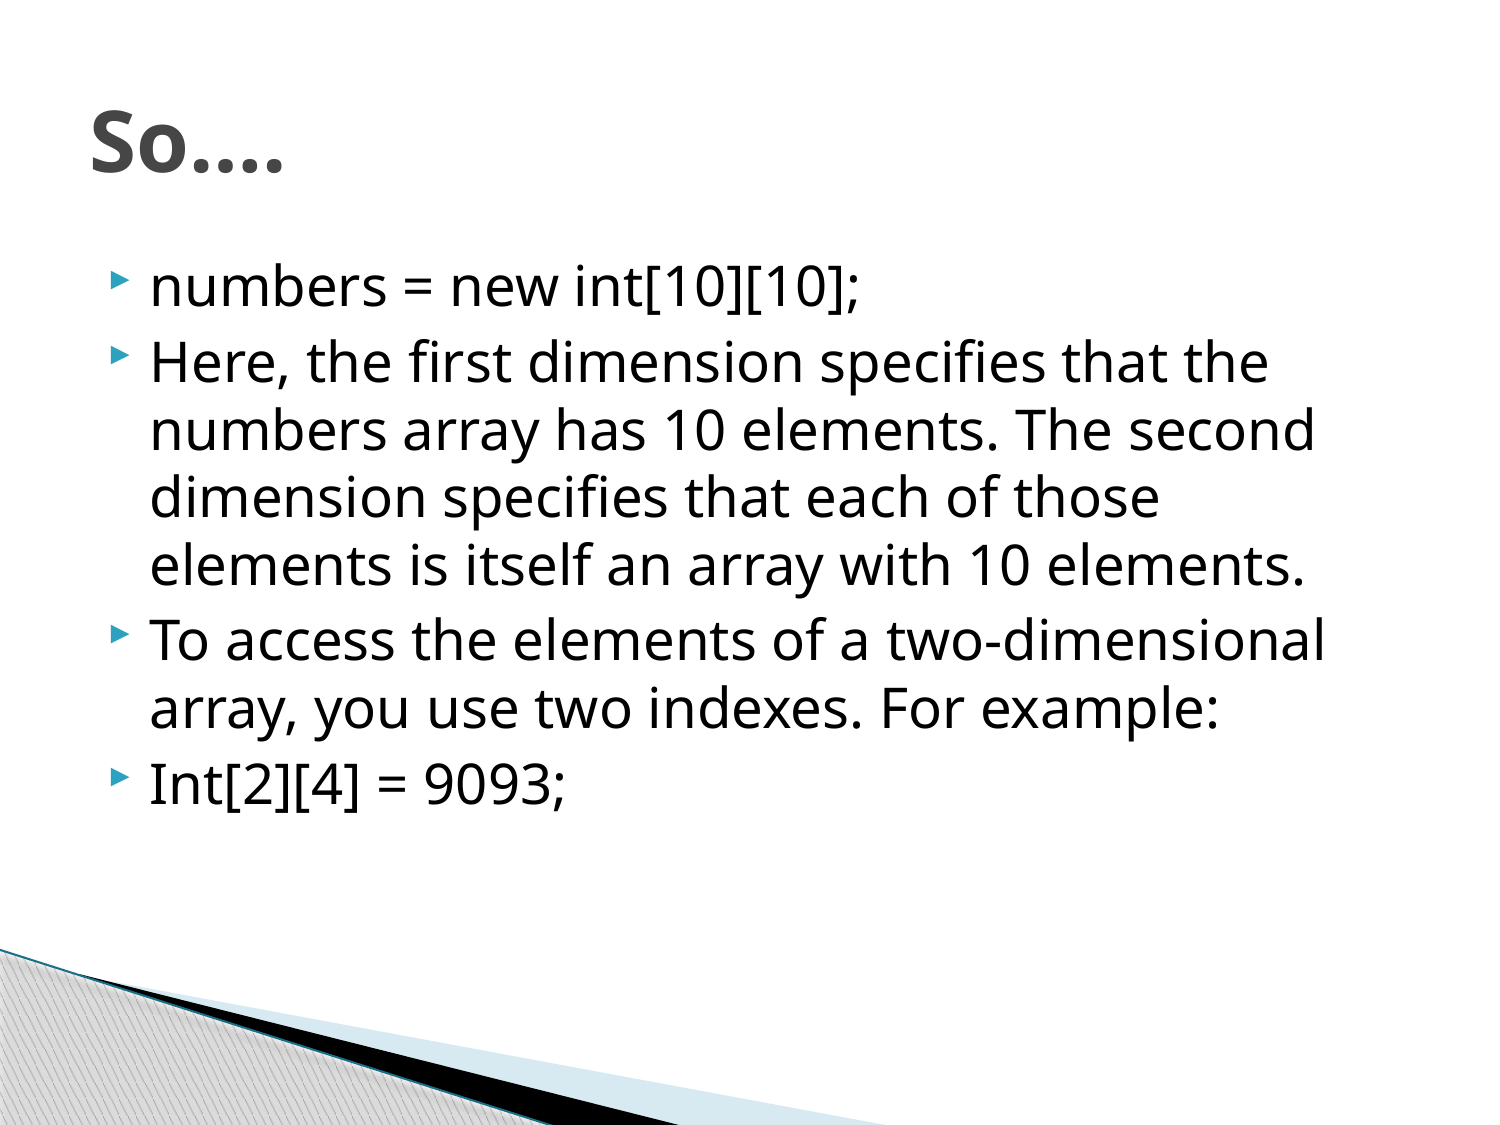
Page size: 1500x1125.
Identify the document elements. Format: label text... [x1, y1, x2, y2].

list numbers = new int[10][10]; Here, the first dimension specifies that the numbers array has 10 elements. The second dimension specifies that each of those elements is itself an array with 10 elements. To access the elements of a two-dimensional array, you use two indexes. For example: Int[2][4] = 9093; [75, 243, 1425, 986]
title So…. [75, 45, 1425, 233]
